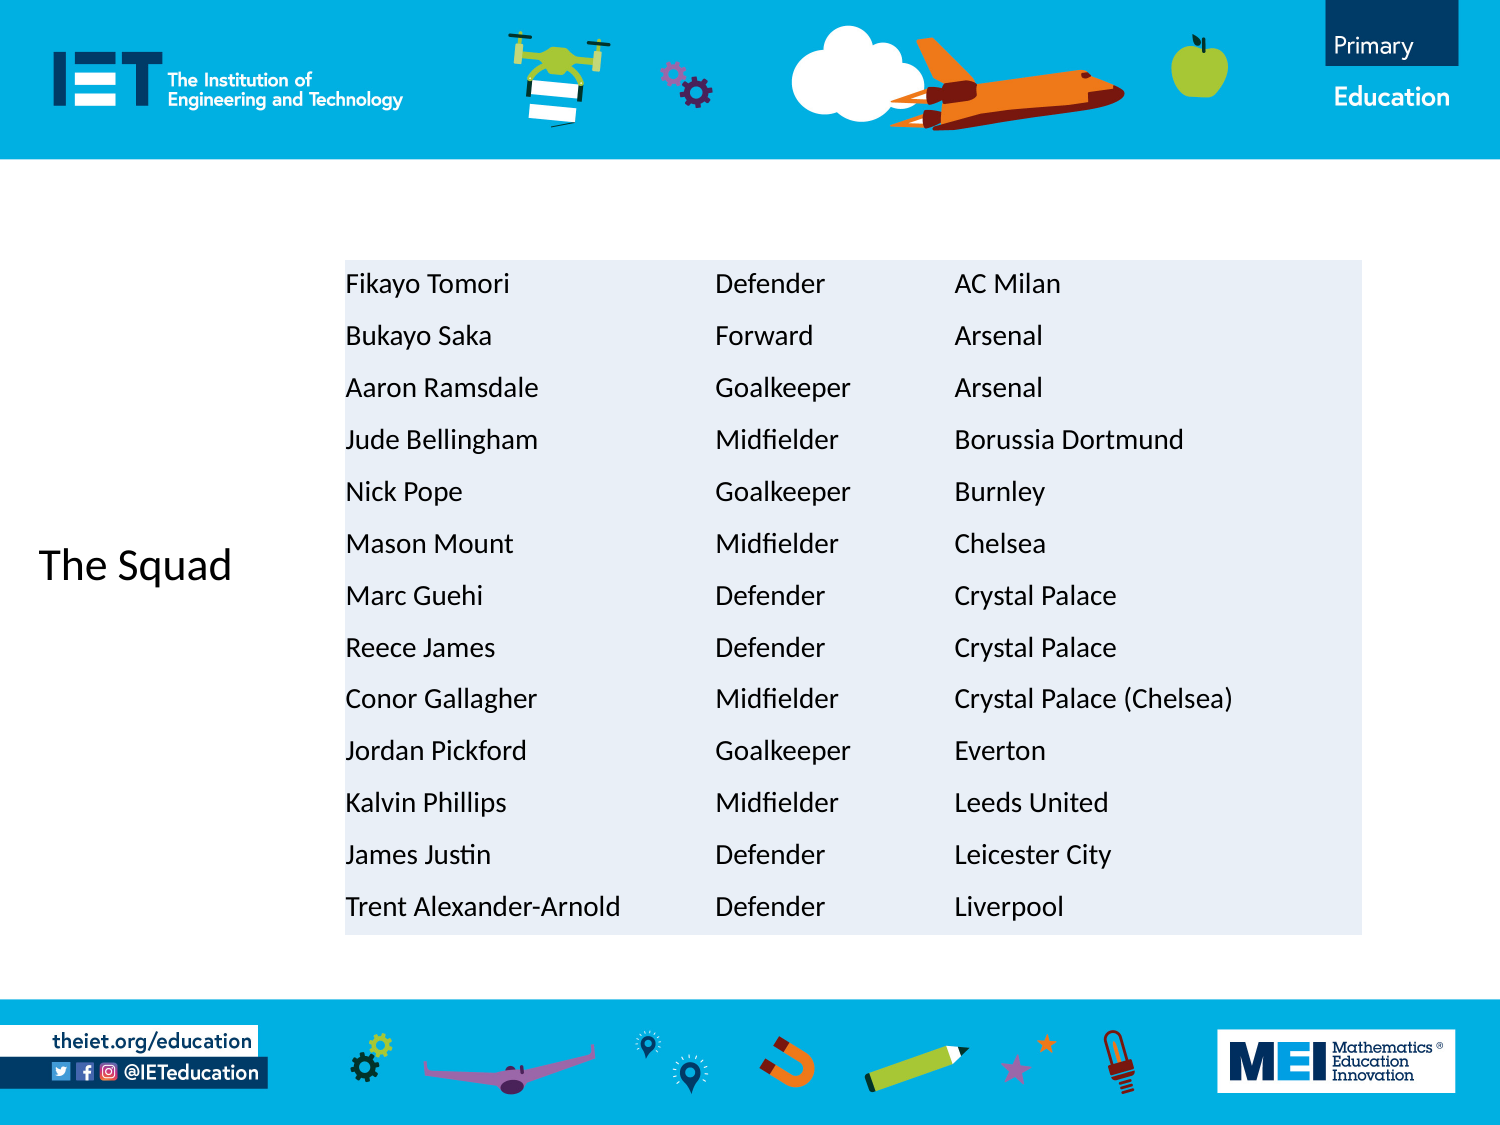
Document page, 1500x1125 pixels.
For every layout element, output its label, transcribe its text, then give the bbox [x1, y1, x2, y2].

picture [75, 73, 115, 84]
picture [352, 1053, 378, 1081]
picture [247, 97, 254, 105]
picture [189, 77, 197, 85]
picture [792, 26, 1124, 130]
picture [310, 93, 324, 105]
picture [1003, 1056, 1030, 1083]
table_cell Forward [715, 312, 954, 364]
table_cell Goalkeeper [715, 364, 954, 416]
picture [1113, 1072, 1134, 1080]
table_cell Aaron Ramsdale [345, 364, 715, 416]
picture [1379, 93, 1389, 105]
text_box The Squad [23, 527, 269, 597]
picture [1365, 94, 1375, 105]
table_cell Reece James [345, 623, 715, 675]
picture [0, 160, 1500, 999]
table_cell Midfielder [715, 779, 954, 831]
picture [1193, 36, 1200, 45]
picture [217, 97, 240, 105]
picture [680, 77, 712, 107]
table_cell Burnley [954, 468, 1362, 520]
picture [257, 97, 265, 109]
picture [681, 1064, 699, 1089]
picture [55, 53, 65, 105]
picture [0, 1026, 266, 1087]
picture [642, 1037, 654, 1054]
picture [1327, 0, 1457, 65]
table_cell Leeds United [954, 779, 1362, 831]
picture [210, 78, 218, 86]
table_cell Arsenal [954, 364, 1362, 416]
table_cell Leicester City [954, 831, 1362, 883]
picture [424, 1045, 595, 1094]
table_cell Marc Guehi [345, 572, 715, 623]
picture [370, 1034, 391, 1056]
picture [75, 94, 115, 105]
picture [271, 78, 277, 86]
picture [1405, 90, 1414, 105]
picture [168, 72, 186, 86]
picture [529, 105, 576, 122]
table_cell Nick Pope [345, 468, 715, 520]
picture [1122, 1089, 1133, 1093]
table_header Fikayo Tomori [345, 260, 715, 312]
table_header Defender [715, 260, 954, 312]
picture [1172, 39, 1227, 97]
picture [1120, 1080, 1131, 1084]
picture [284, 92, 302, 105]
table_cell Goalkeeper [715, 727, 954, 779]
picture [180, 97, 198, 110]
table_cell Chelsea [954, 520, 1362, 572]
table_cell Jude Bellingham [345, 416, 715, 468]
picture [237, 75, 266, 86]
picture [306, 72, 311, 86]
picture [337, 92, 344, 105]
table_cell Crystal Palace [954, 572, 1362, 623]
table_cell Bukayo Saka [345, 312, 715, 364]
table_cell Crystal Palace (Chelsea) [954, 675, 1362, 727]
table_cell Borussia Dortmund [954, 416, 1362, 468]
table_cell Kalvin Phillips [345, 779, 715, 831]
table_cell Defender [715, 883, 954, 935]
table_cell Goalkeeper [715, 468, 954, 520]
picture [1039, 1036, 1054, 1051]
table_cell Conor Gallagher [345, 675, 715, 727]
table_cell Midfielder [715, 416, 954, 468]
picture [1336, 87, 1346, 105]
table_cell Arsenal [954, 312, 1362, 364]
table_cell Everton [954, 727, 1362, 779]
picture [1349, 86, 1361, 105]
picture [866, 1047, 966, 1091]
table_cell Midfielder [715, 675, 954, 727]
picture [273, 97, 281, 105]
table_cell Defender [715, 623, 954, 675]
picture [347, 92, 391, 107]
picture [229, 75, 234, 86]
table_cell Crystal Palace [954, 623, 1362, 675]
picture [280, 77, 287, 86]
picture [76, 53, 114, 63]
table_cell Mason Mount [345, 520, 715, 572]
picture [394, 99, 401, 110]
table_cell James Justin [345, 831, 715, 883]
picture [1394, 93, 1403, 105]
picture [510, 32, 609, 101]
table_cell Jordan Pickford [345, 727, 715, 779]
table_cell Defender [715, 572, 954, 623]
picture [661, 62, 685, 85]
picture [169, 93, 177, 105]
picture [1218, 1030, 1455, 1092]
picture [1438, 93, 1448, 105]
table_cell Midfielder [715, 520, 954, 572]
picture [1392, 98, 1398, 105]
table_cell Defender [715, 831, 954, 883]
picture [1105, 1031, 1133, 1074]
table_cell Liverpool [954, 883, 1362, 935]
picture [123, 53, 161, 105]
table_cell Trent Alexander-Arnold [345, 883, 715, 935]
picture [1422, 93, 1435, 105]
picture [205, 97, 212, 105]
picture [761, 1038, 814, 1087]
table_header AC Milan [954, 260, 1362, 312]
